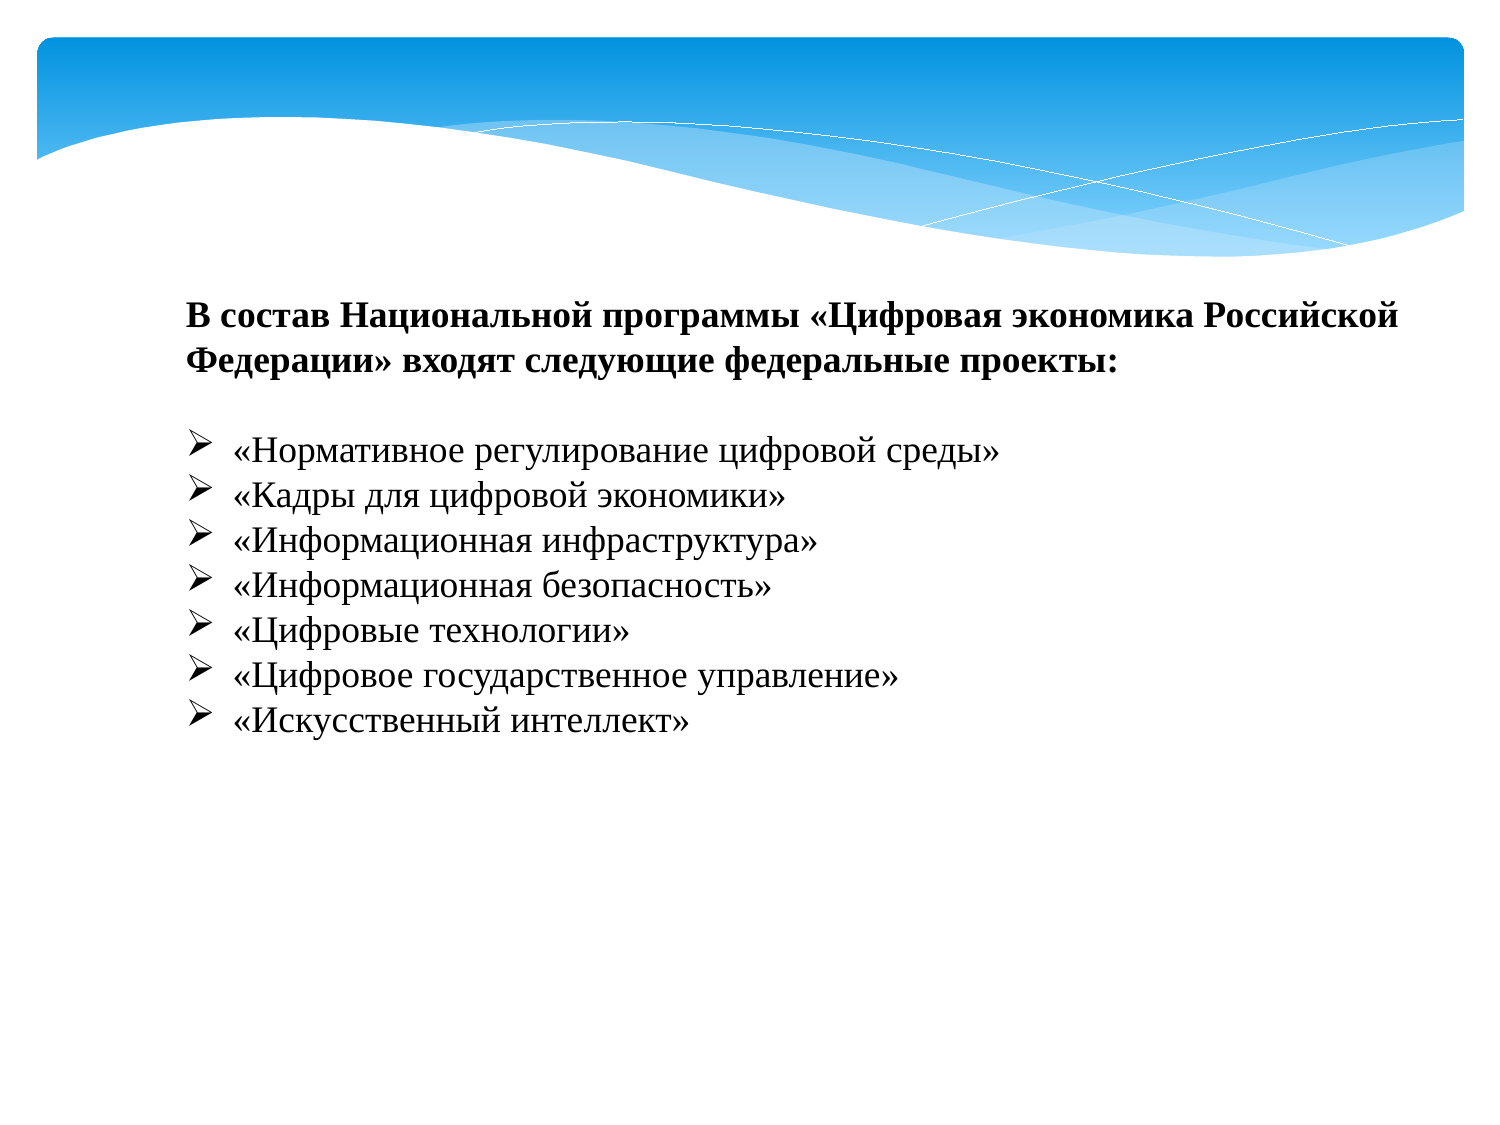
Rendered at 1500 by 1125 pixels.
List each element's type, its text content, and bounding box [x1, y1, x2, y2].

text_box В состав Национальной программы «Цифровая экономика Российской Федерации» входят следующие федеральные проекты: «Нормативное регулирование цифровой среды» «Кадры для цифровой экономики» «Информационная инфраструктура» «Информационная безопасность» «Цифровые технологии» «Цифровое государственное управление» «Искусственный интеллект» [171, 282, 1447, 747]
